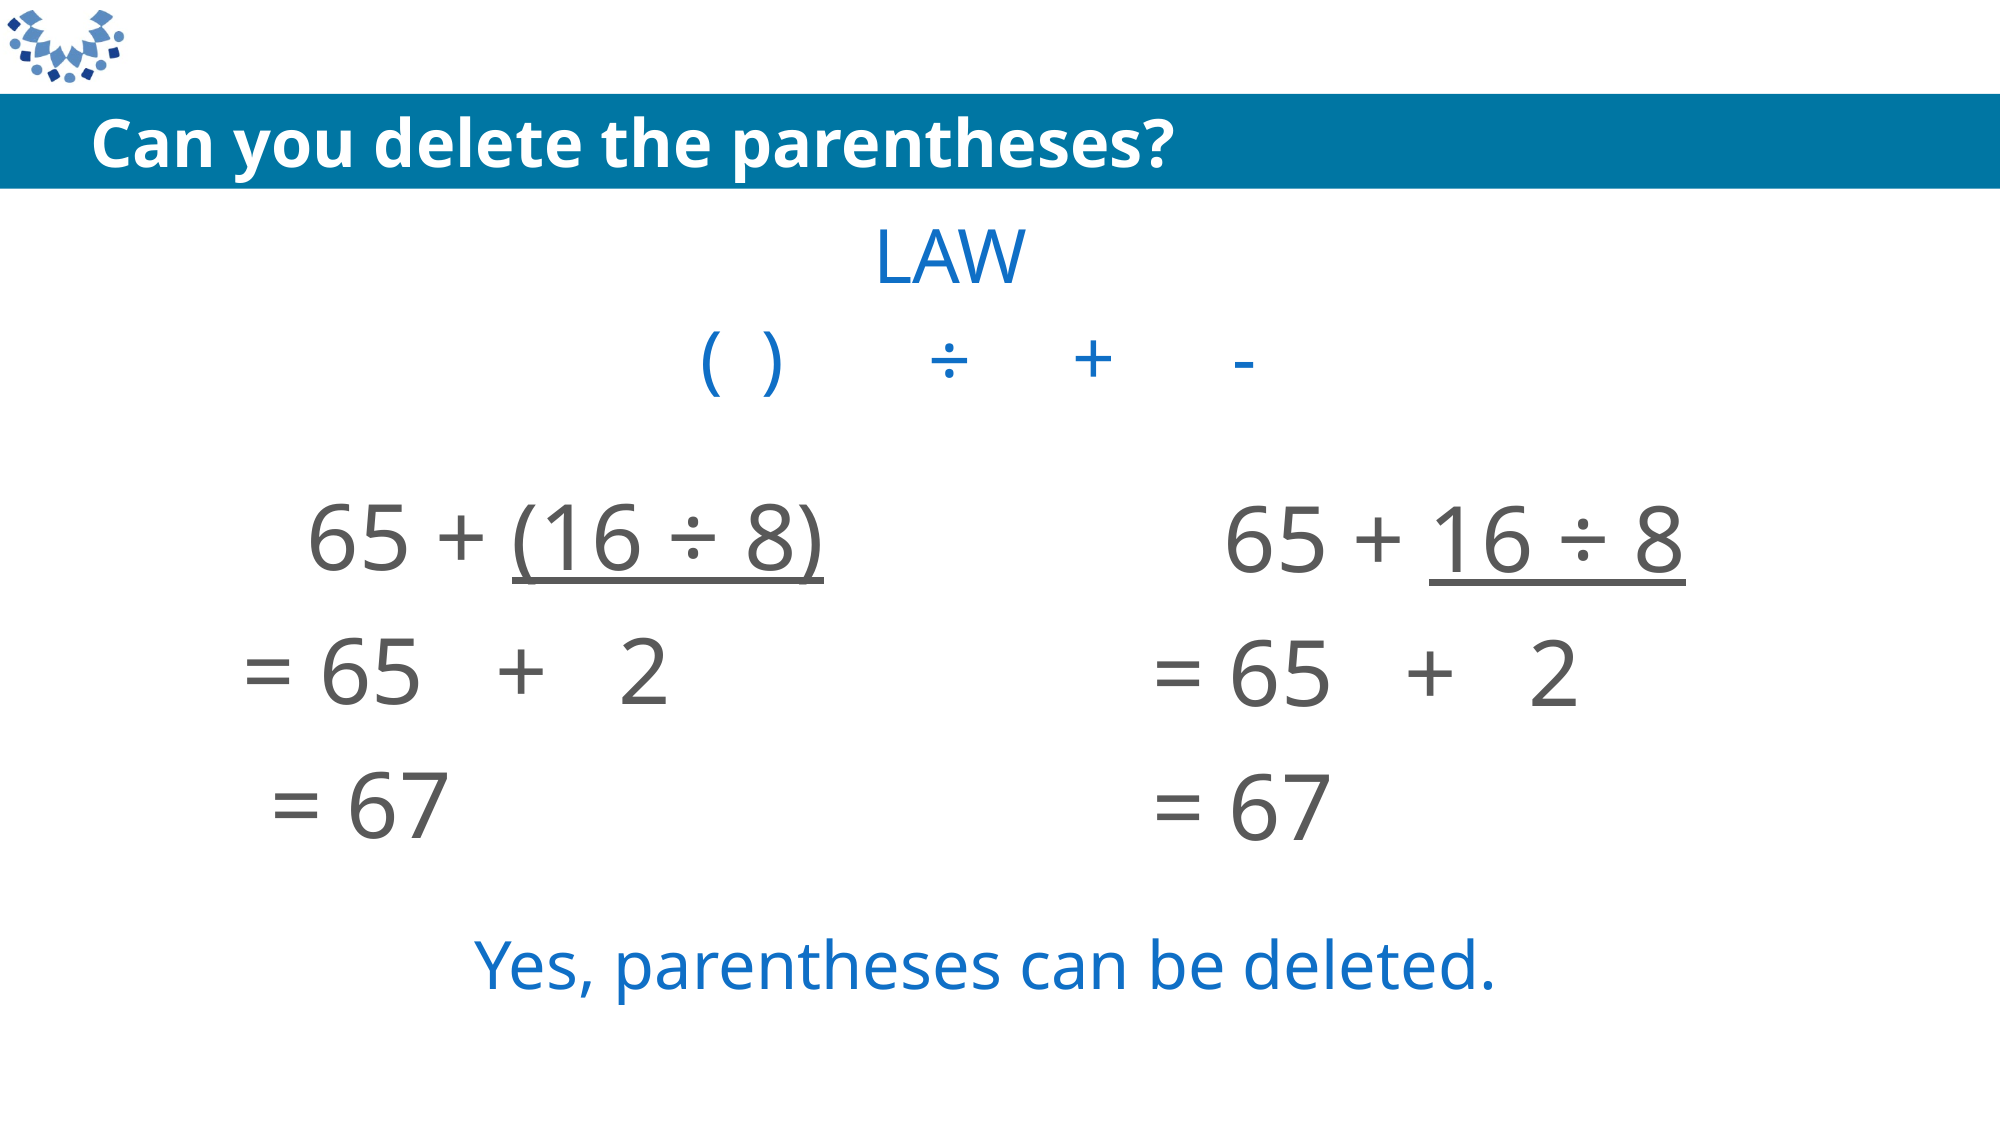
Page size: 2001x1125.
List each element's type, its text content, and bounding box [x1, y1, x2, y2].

text_box Yes, parentheses can be deleted. [0, 915, 1987, 1011]
text_box Can you delete the parentheses? [0, 93, 2000, 189]
text_box 65 + (16 ÷ 8) = 65 + 2 = 67 [160, 463, 978, 865]
text_box LAW [858, 200, 1043, 306]
text_box 65 + 16 ÷ 8 = 65 + 2 = 67 [1053, 465, 1840, 867]
text_box + - [1057, 303, 1272, 408]
picture [0, 10, 129, 87]
text_box ( ) [685, 303, 800, 408]
text_box ÷ [913, 304, 987, 410]
